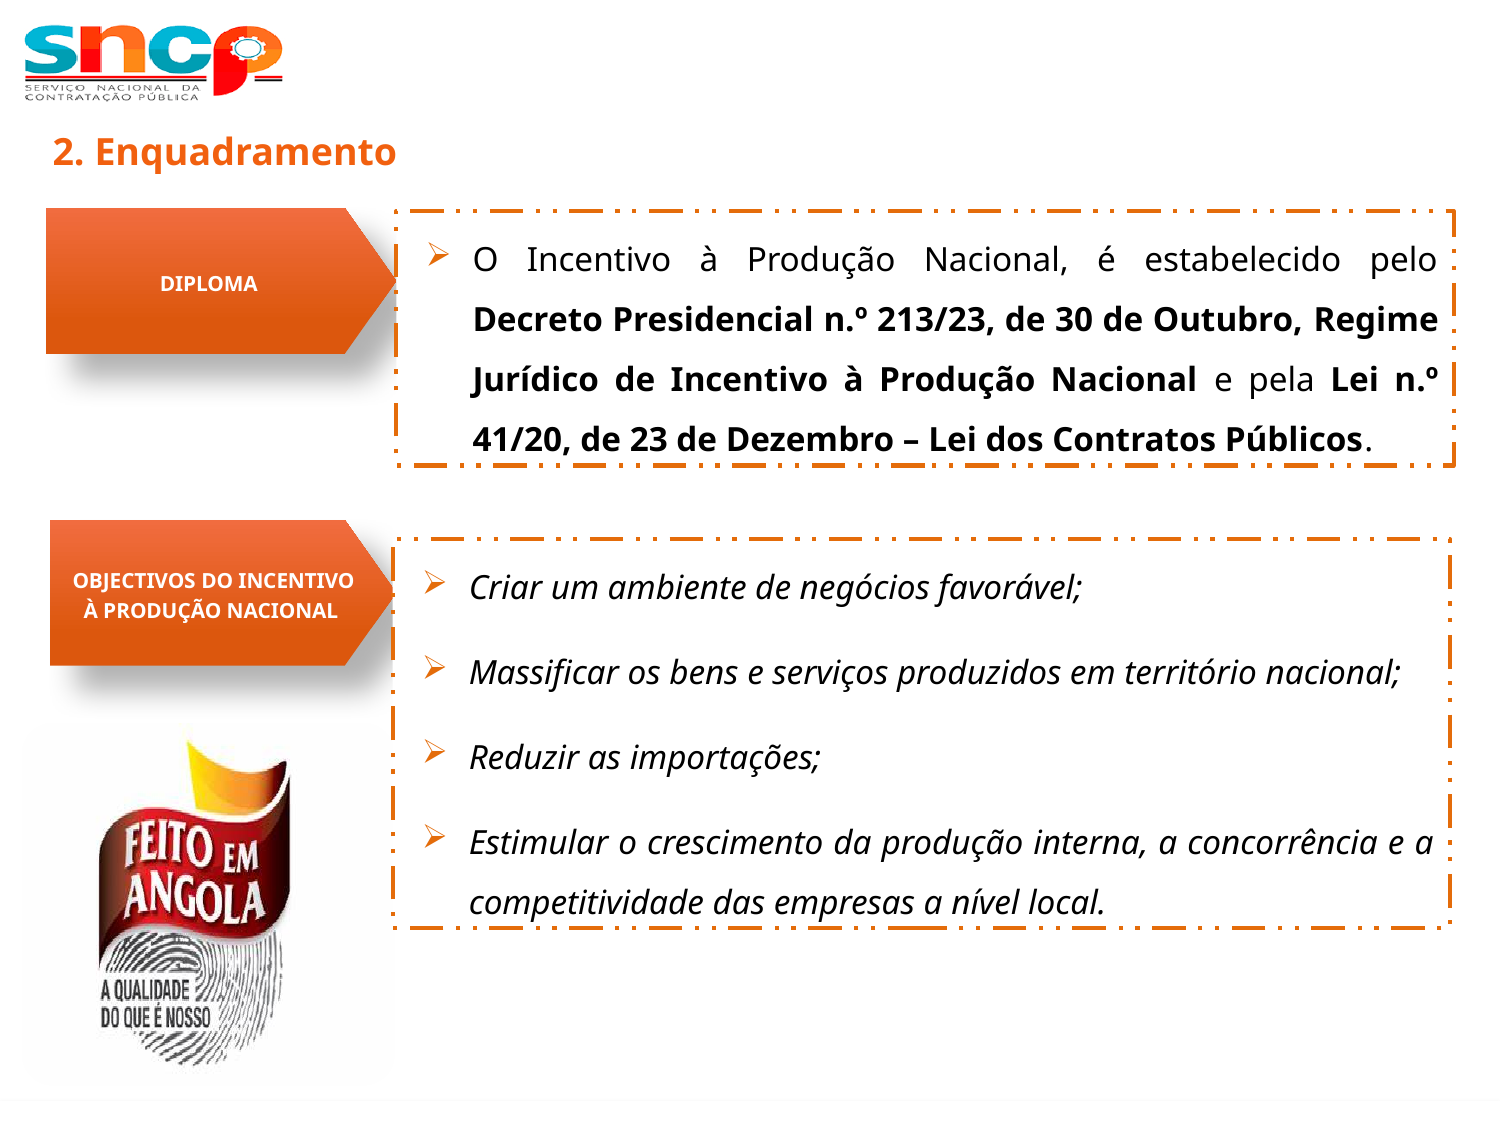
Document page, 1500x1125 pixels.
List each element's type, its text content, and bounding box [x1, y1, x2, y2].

text_box OBJECTIVOS DO INCENTIVO À PRODUÇÃO NACIONAL [49, 519, 392, 666]
text_box 2. Enquadramento [52, 126, 1437, 168]
text_box DIPLOMA [46, 208, 396, 354]
text_box Criar um ambiente de negócios favorável; Massificar os bens e serviços produzidos em território nacional; Reduzir as importações; Estimular o crescimento da produção interna, a concorrência e a competitividade das empresas a nível local. [391, 537, 1452, 930]
text_box O Incentivo à Produção Nacional, é estabelecido pelo Decreto Presidencial n.º 213/23, de 30 de Outubro, Regime Jurídico de Incentivo à Produção Nacional e pela Lei n.º 41/20, de 23 de Dezembro – Lei dos Contratos Públicos. [394, 209, 1456, 468]
picture [3, 0, 300, 125]
picture [21, 722, 395, 1086]
